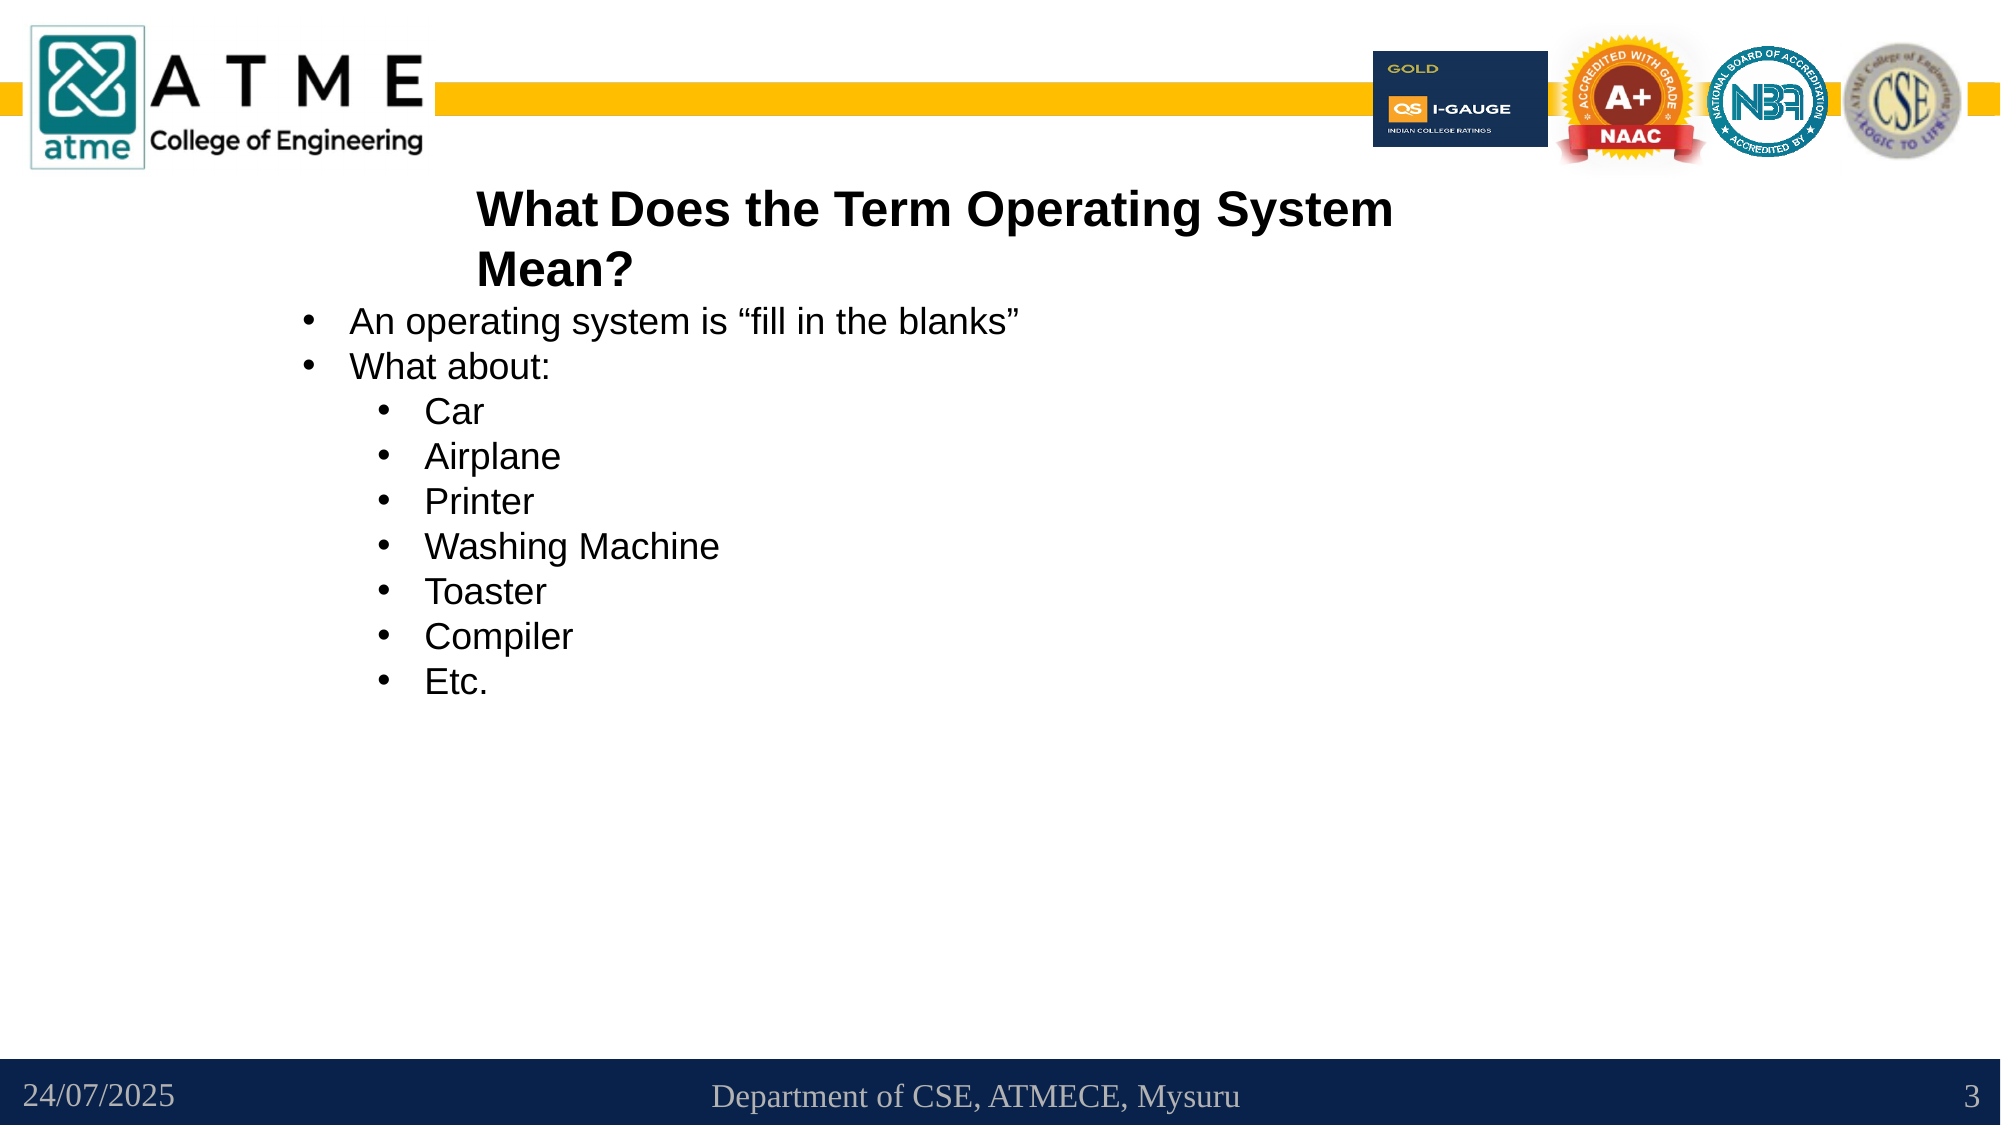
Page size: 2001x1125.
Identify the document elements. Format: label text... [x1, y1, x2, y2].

text_box An operating system is “fill in the blanks” What about: Car Airplane Printer Washing Machine Toaster Compiler Etc. [287, 289, 1298, 710]
picture [22, 15, 435, 178]
picture [0, 1059, 2001, 1125]
picture [1840, 26, 1968, 176]
slide_number 3 [1520, 1074, 1981, 1115]
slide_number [22, 1072, 414, 1114]
footer Department of CSE, ATMECE, Mysuru [461, 1074, 1492, 1115]
text_box What Does the Term Operating System Mean? [461, 168, 1472, 304]
picture [1373, 20, 1828, 180]
